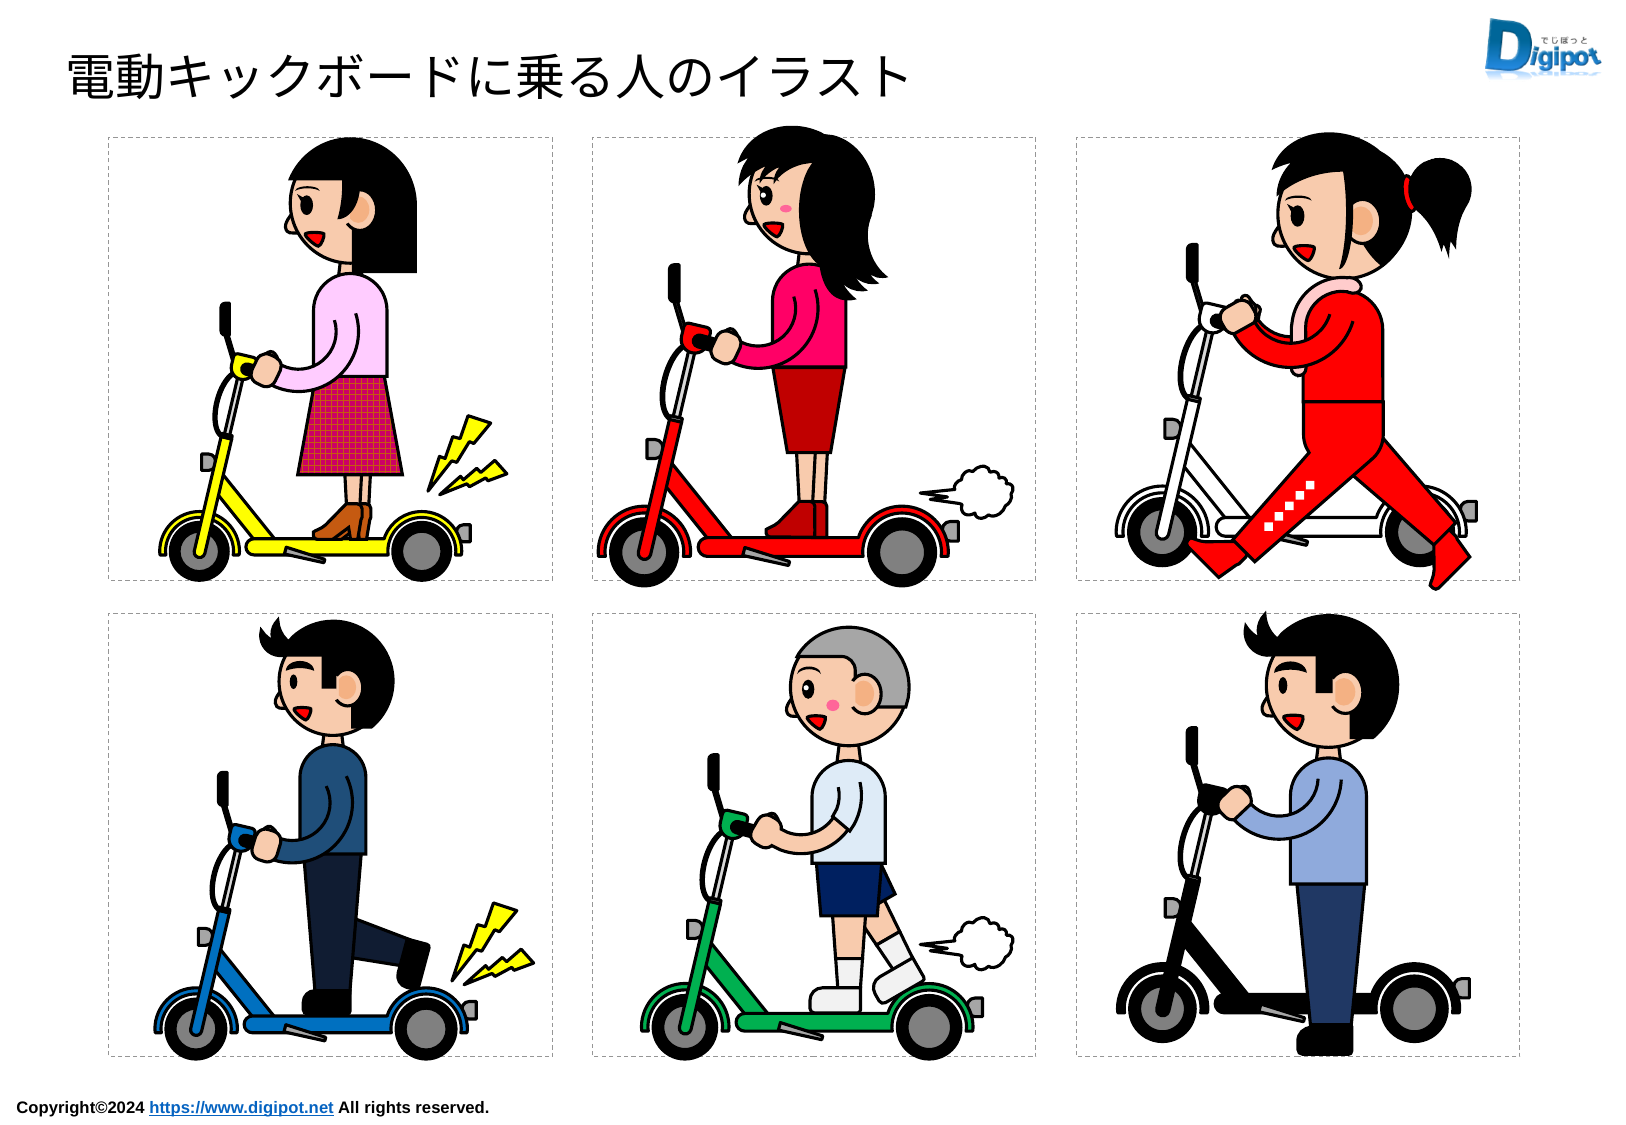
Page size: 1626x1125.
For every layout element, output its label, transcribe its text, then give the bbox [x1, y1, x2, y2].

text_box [1116, 132, 1488, 578]
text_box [641, 627, 1013, 1060]
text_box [1117, 614, 1470, 1055]
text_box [154, 620, 534, 1060]
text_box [598, 125, 1013, 586]
picture [1485, 18, 1602, 82]
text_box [159, 137, 507, 581]
text_box 電動キックボードに乗る人のイラスト [50, 38, 929, 113]
